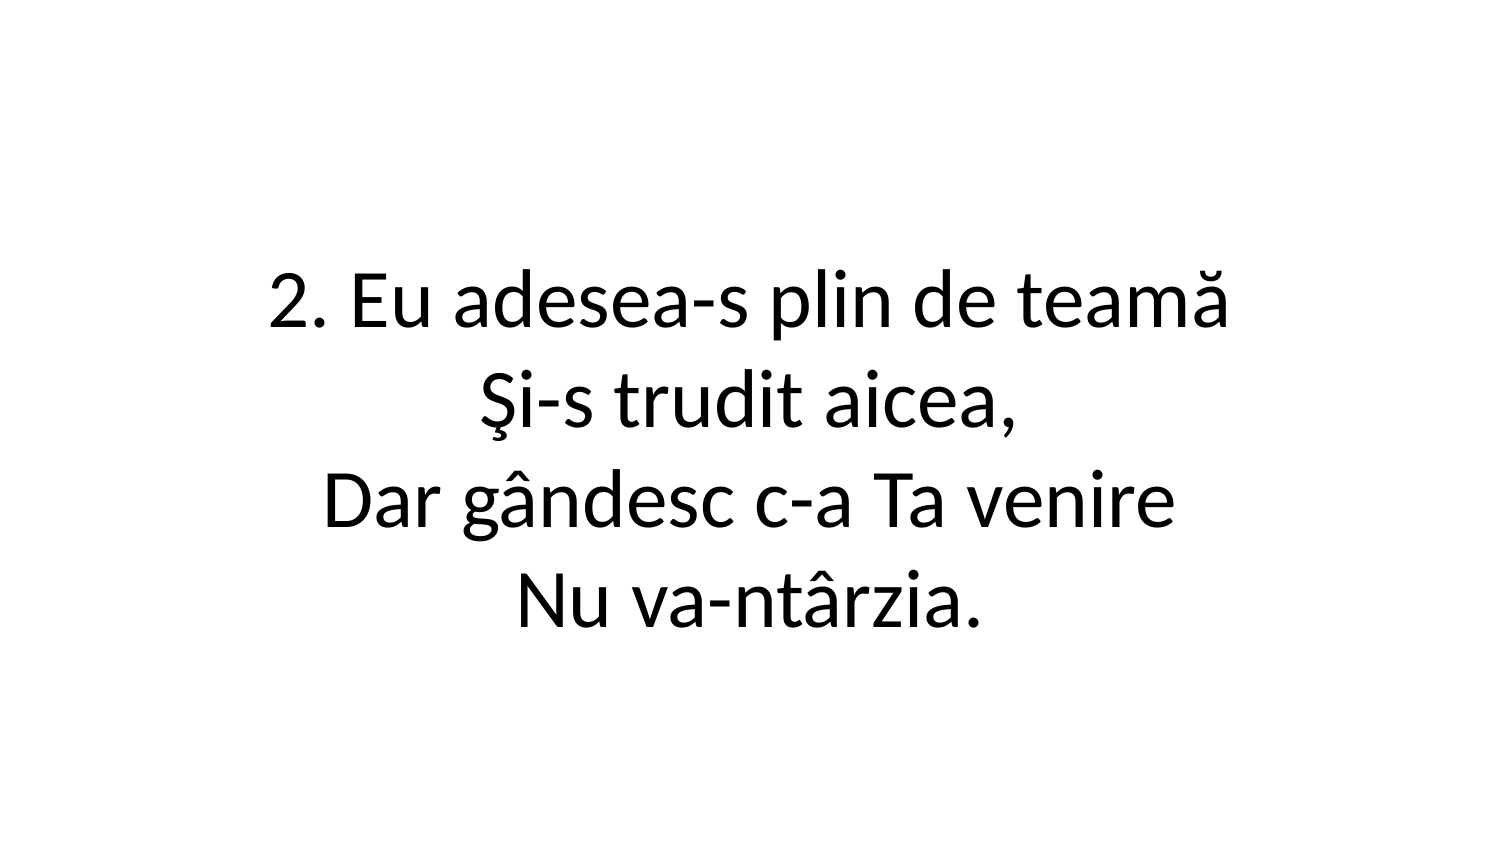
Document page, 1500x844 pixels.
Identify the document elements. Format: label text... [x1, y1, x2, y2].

text_box 2. Eu adesea-s plin de teamă Şi-s trudit aicea, Dar gândesc c-a Ta venire Nu va-ntârzia. [252, 192, 1248, 652]
